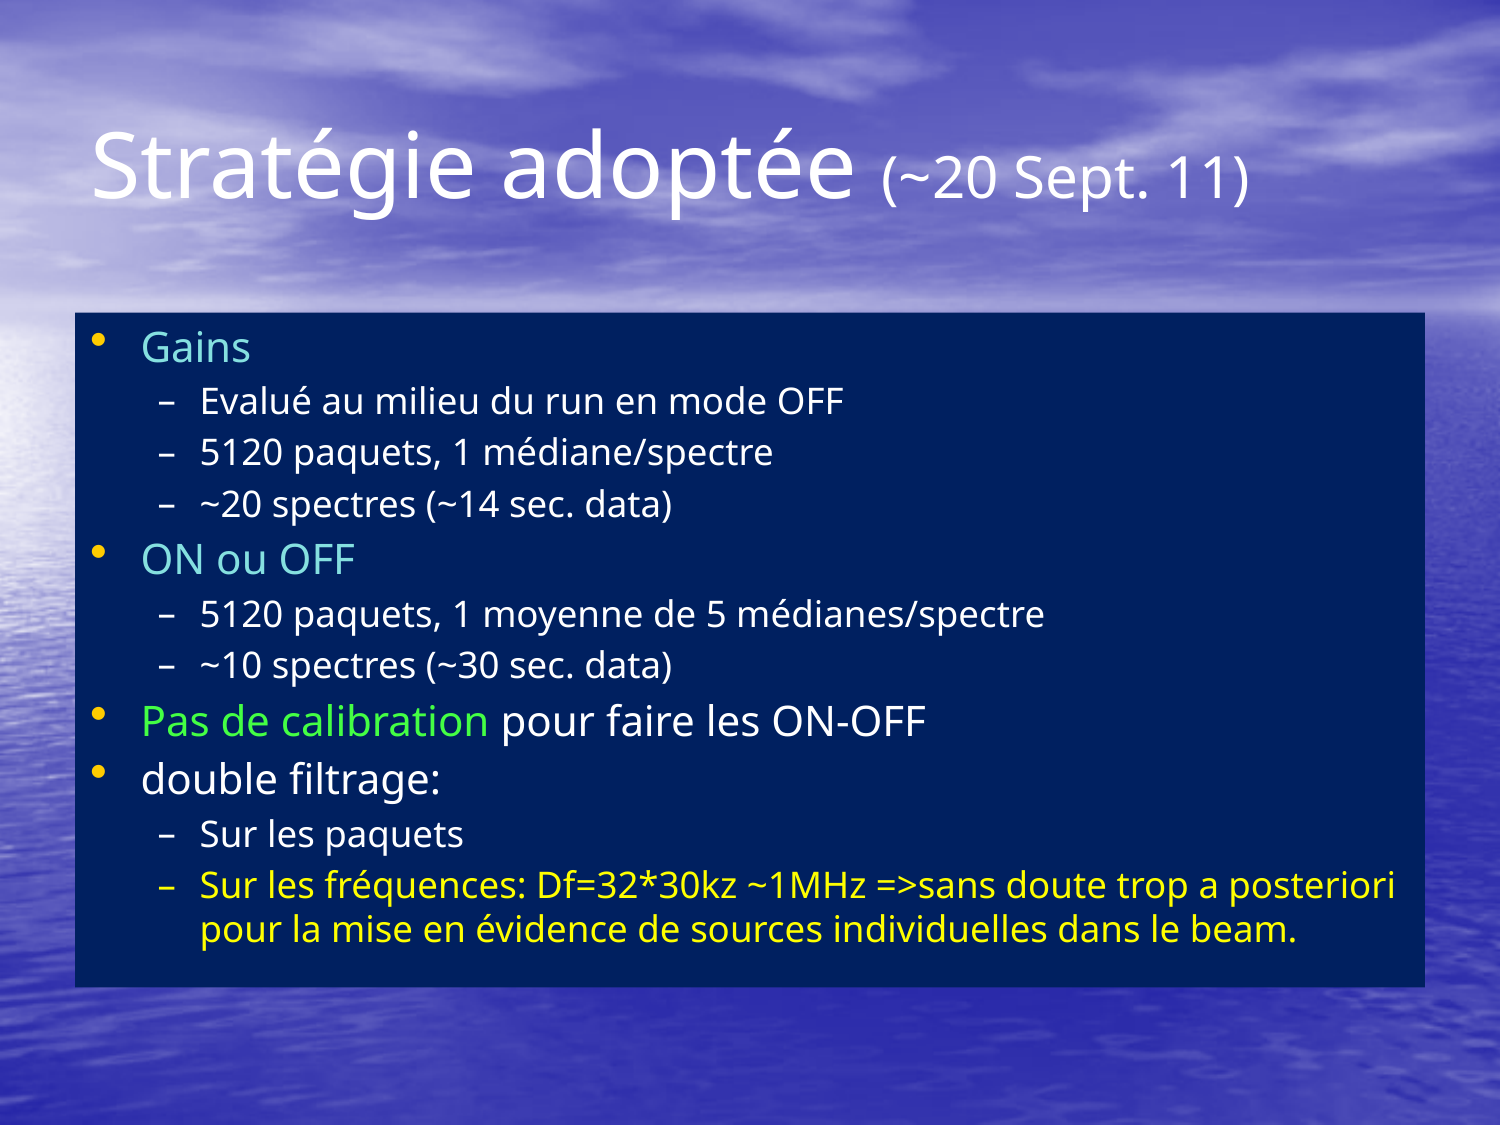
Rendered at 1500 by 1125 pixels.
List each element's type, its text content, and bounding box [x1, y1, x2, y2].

list Gains Evalué au milieu du run en mode OFF 5120 paquets, 1 médiane/spectre ~20 spectres (~14 sec. data) ON ou OFF 5120 paquets, 1 moyenne de 5 médianes/spectre ~10 spectres (~30 sec. data) Pas de calibration pour faire les ON-OFF double filtrage: Sur les paquets Sur les fréquences: Df=32*30kz ~1MHz =>sans doute trop a posteriori pour la mise en évidence de sources individuelles dans le beam. [74, 312, 1426, 988]
title Stratégie adoptée (~20 Sept. 11) [74, 47, 1426, 276]
